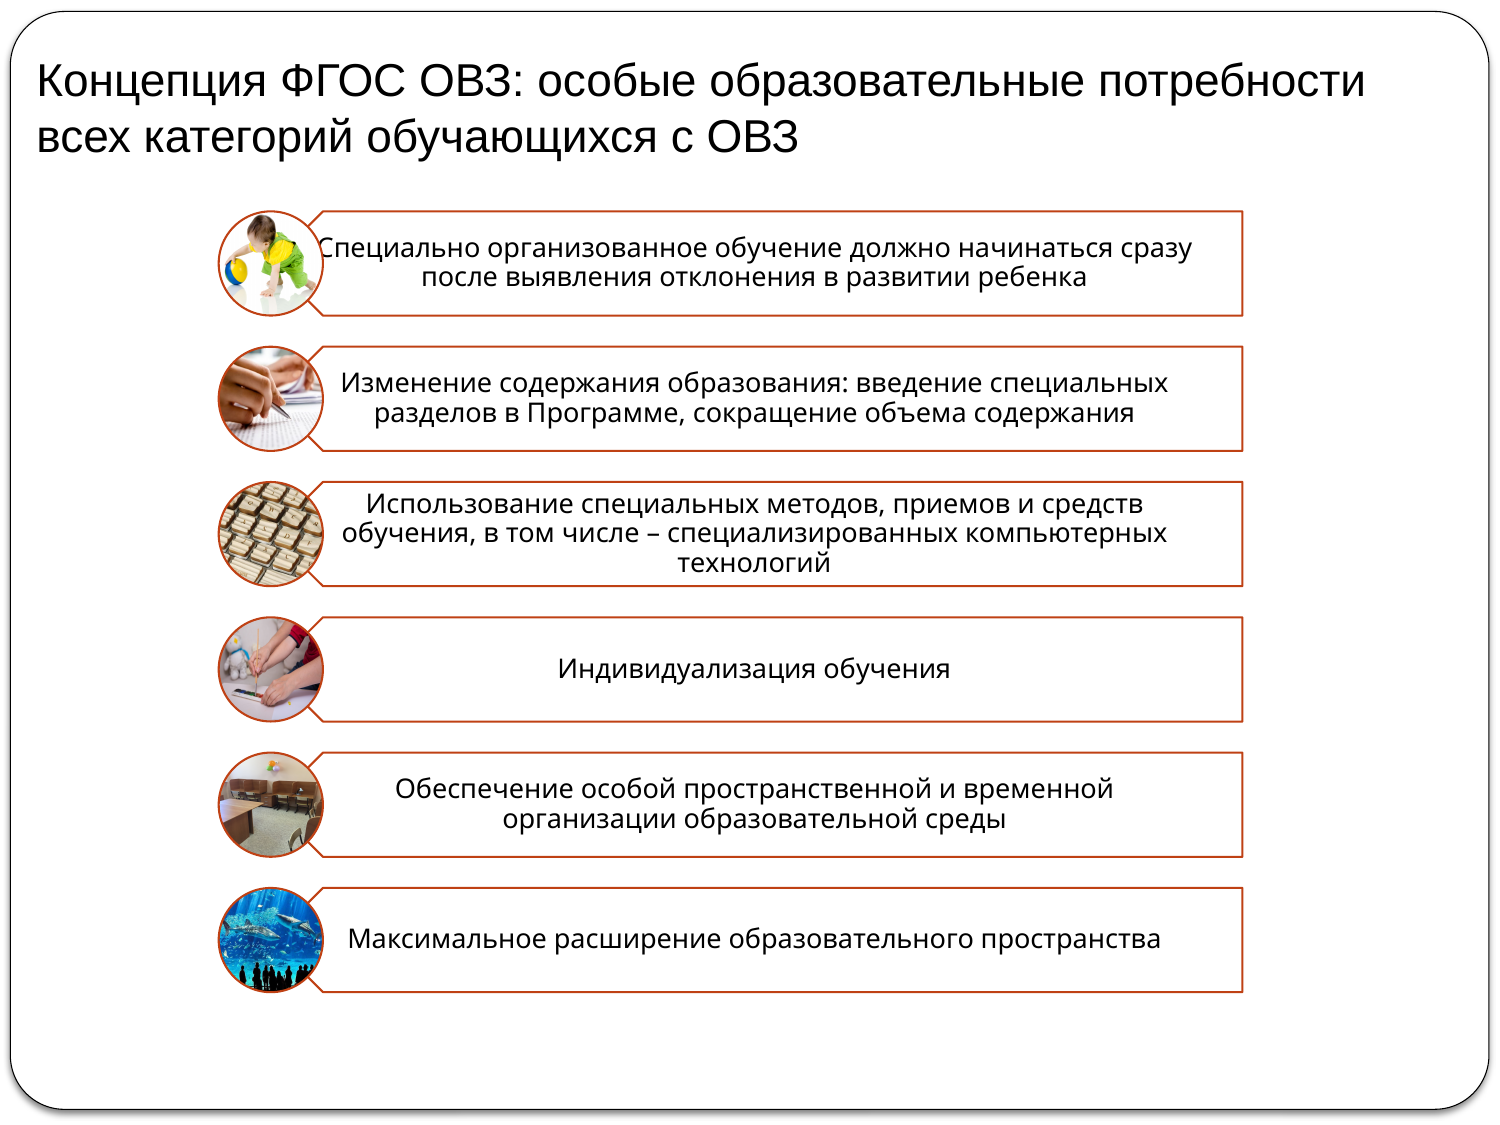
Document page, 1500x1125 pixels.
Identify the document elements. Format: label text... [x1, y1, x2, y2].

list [0, 210, 1462, 993]
text_box Концепция ФГОС ОВЗ: особые образовательные потребности всех категорий обучающихся с ОВЗ [21, 43, 1473, 169]
